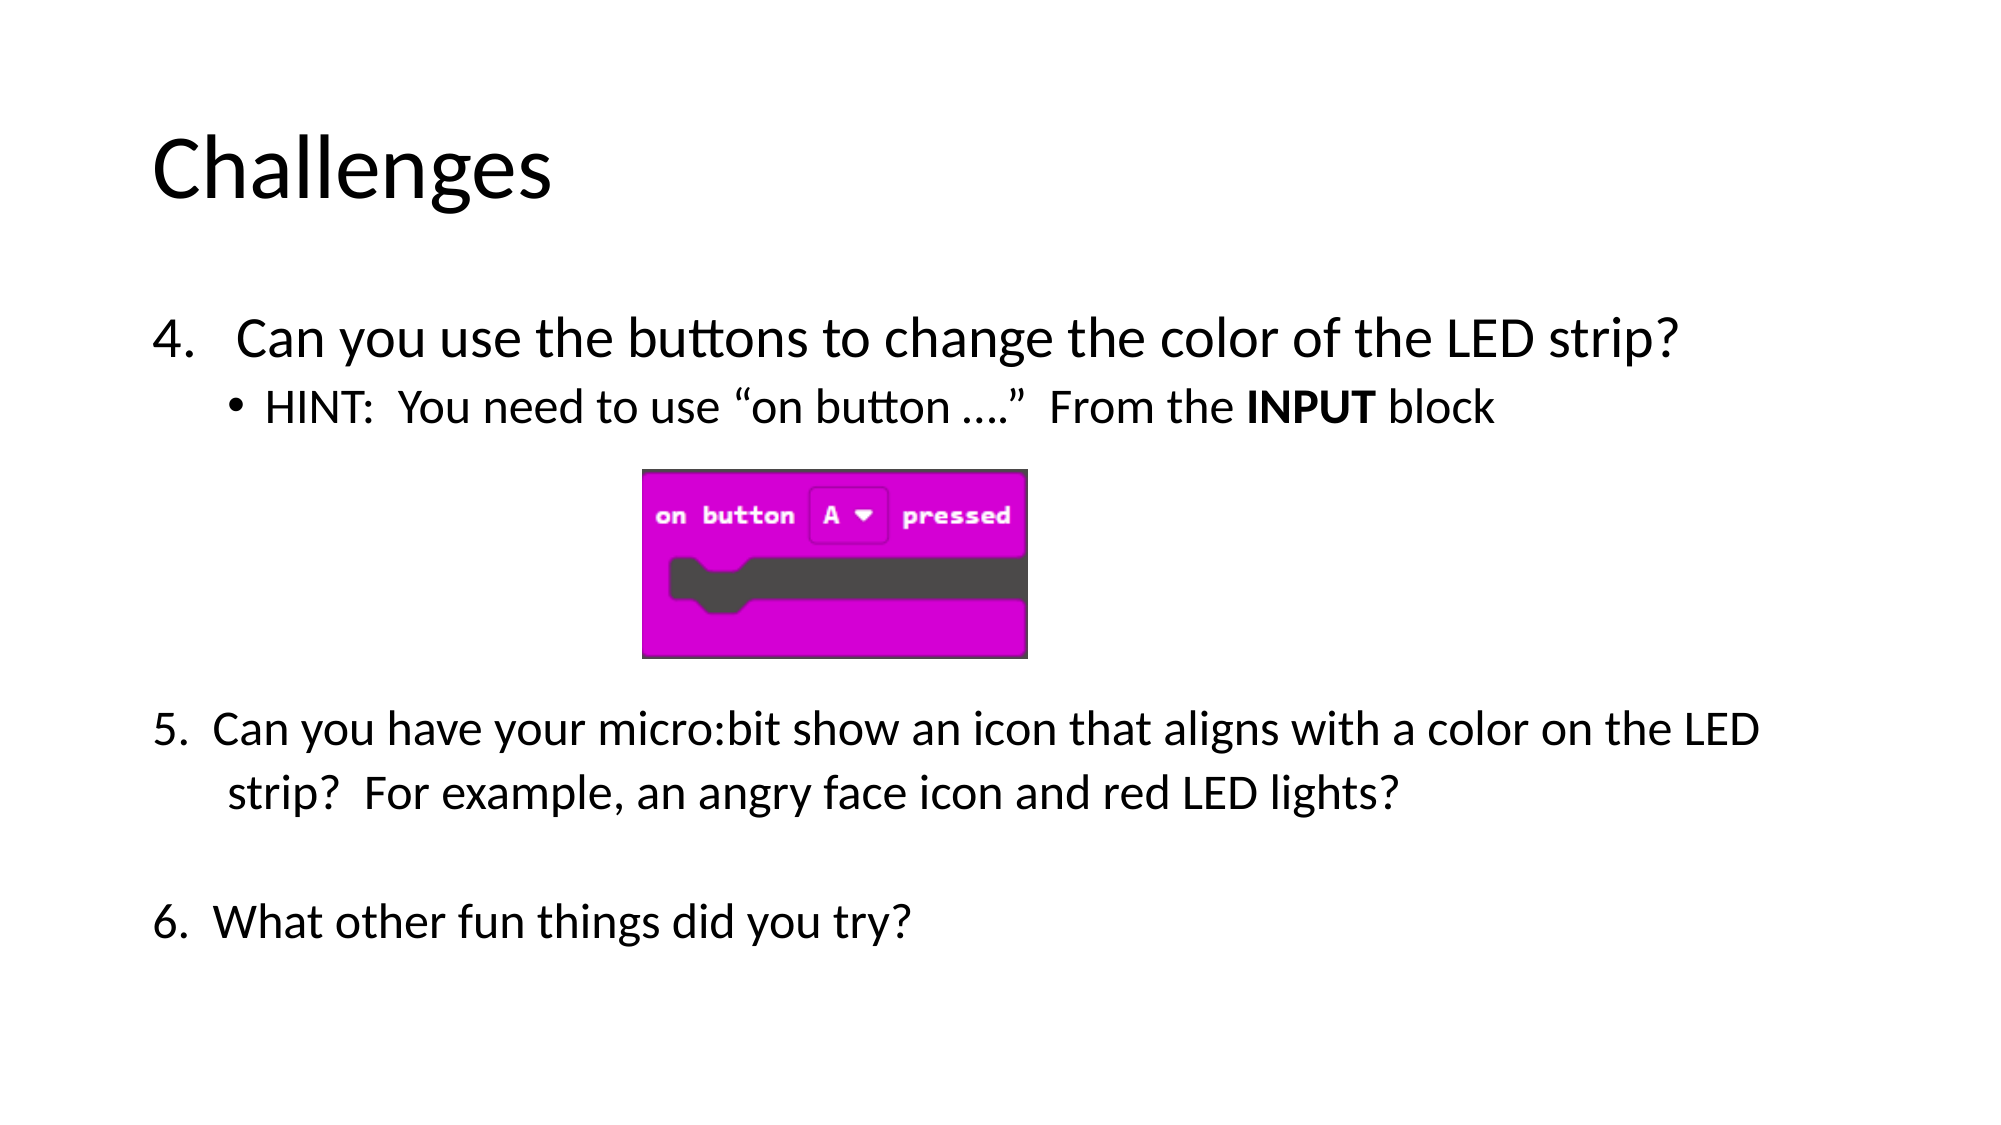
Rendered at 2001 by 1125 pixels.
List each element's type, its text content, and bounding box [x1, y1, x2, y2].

list Can you use the buttons to change the color of the LED strip? HINT: You need to use “on button ….” From the INPUT block 5. Can you have your micro:bit show an icon that aligns with a color on the LED strip? For example, an angry face icon and red LED lights? 6. What other fun things did you try? [137, 299, 1863, 1014]
picture [642, 468, 1028, 659]
title Challenges [137, 59, 1863, 278]
